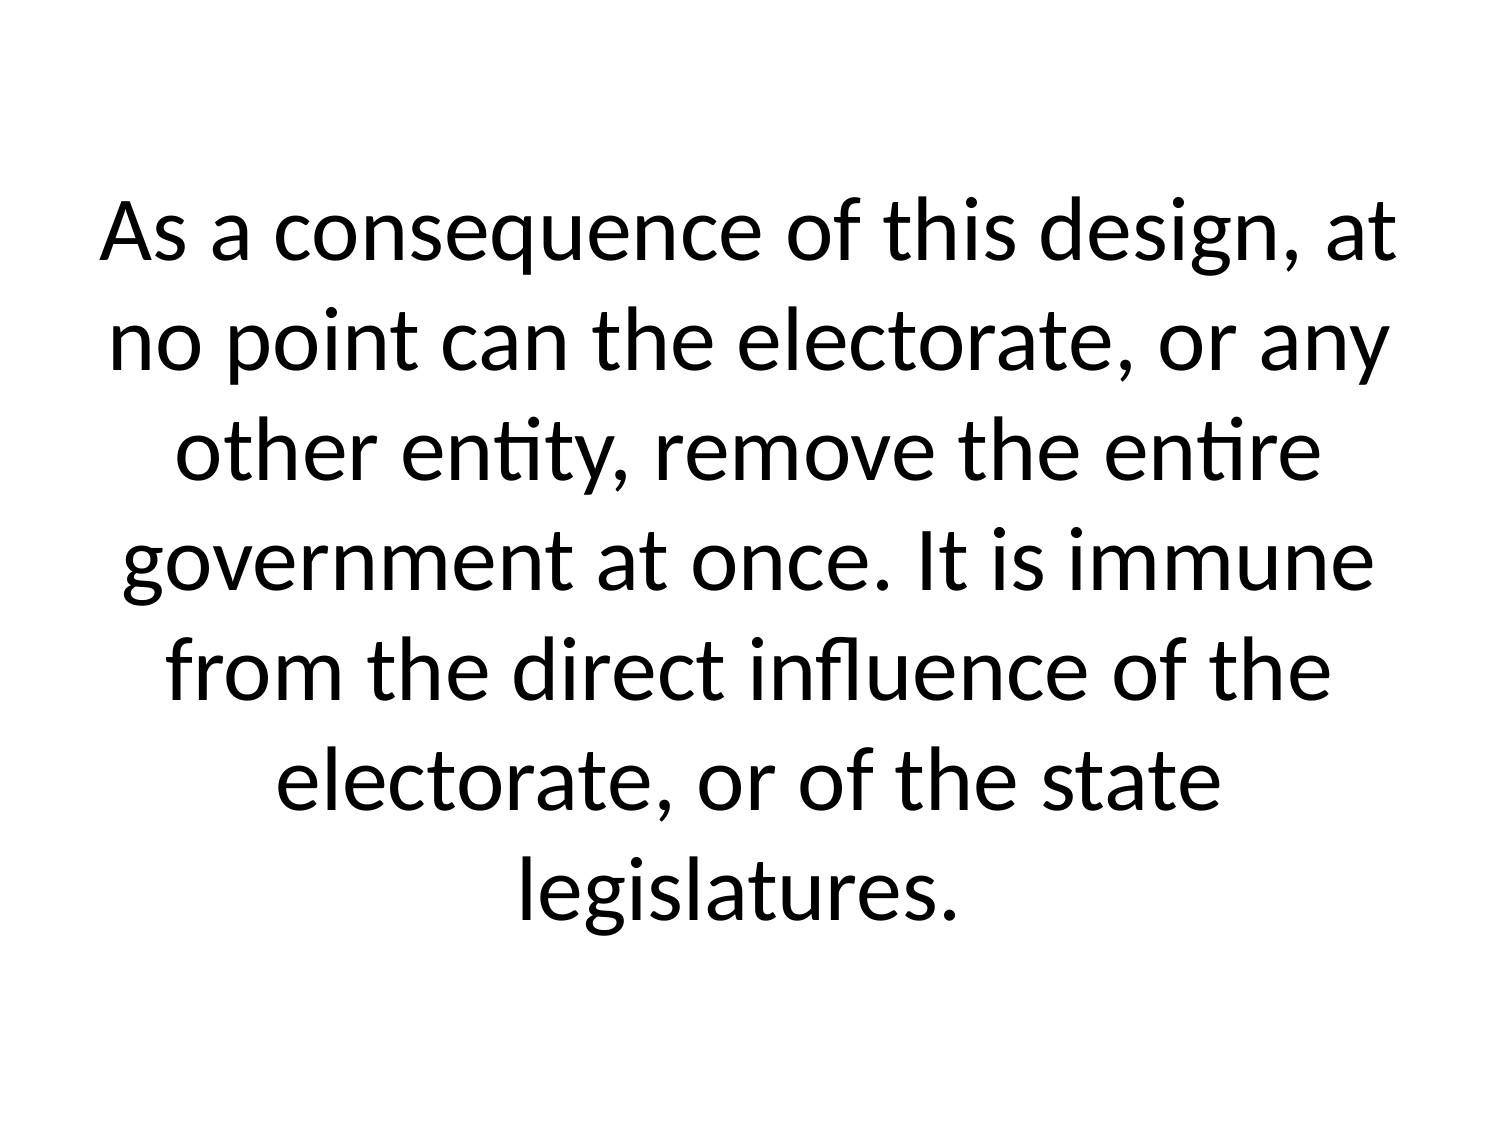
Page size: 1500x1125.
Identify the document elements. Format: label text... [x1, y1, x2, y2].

title As a consequence of this design, at no point can the electorate, or any other entity, remove the entire government at once. It is immune from the direct influence of the electorate, or of the state legislatures. [74, 44, 1426, 1063]
